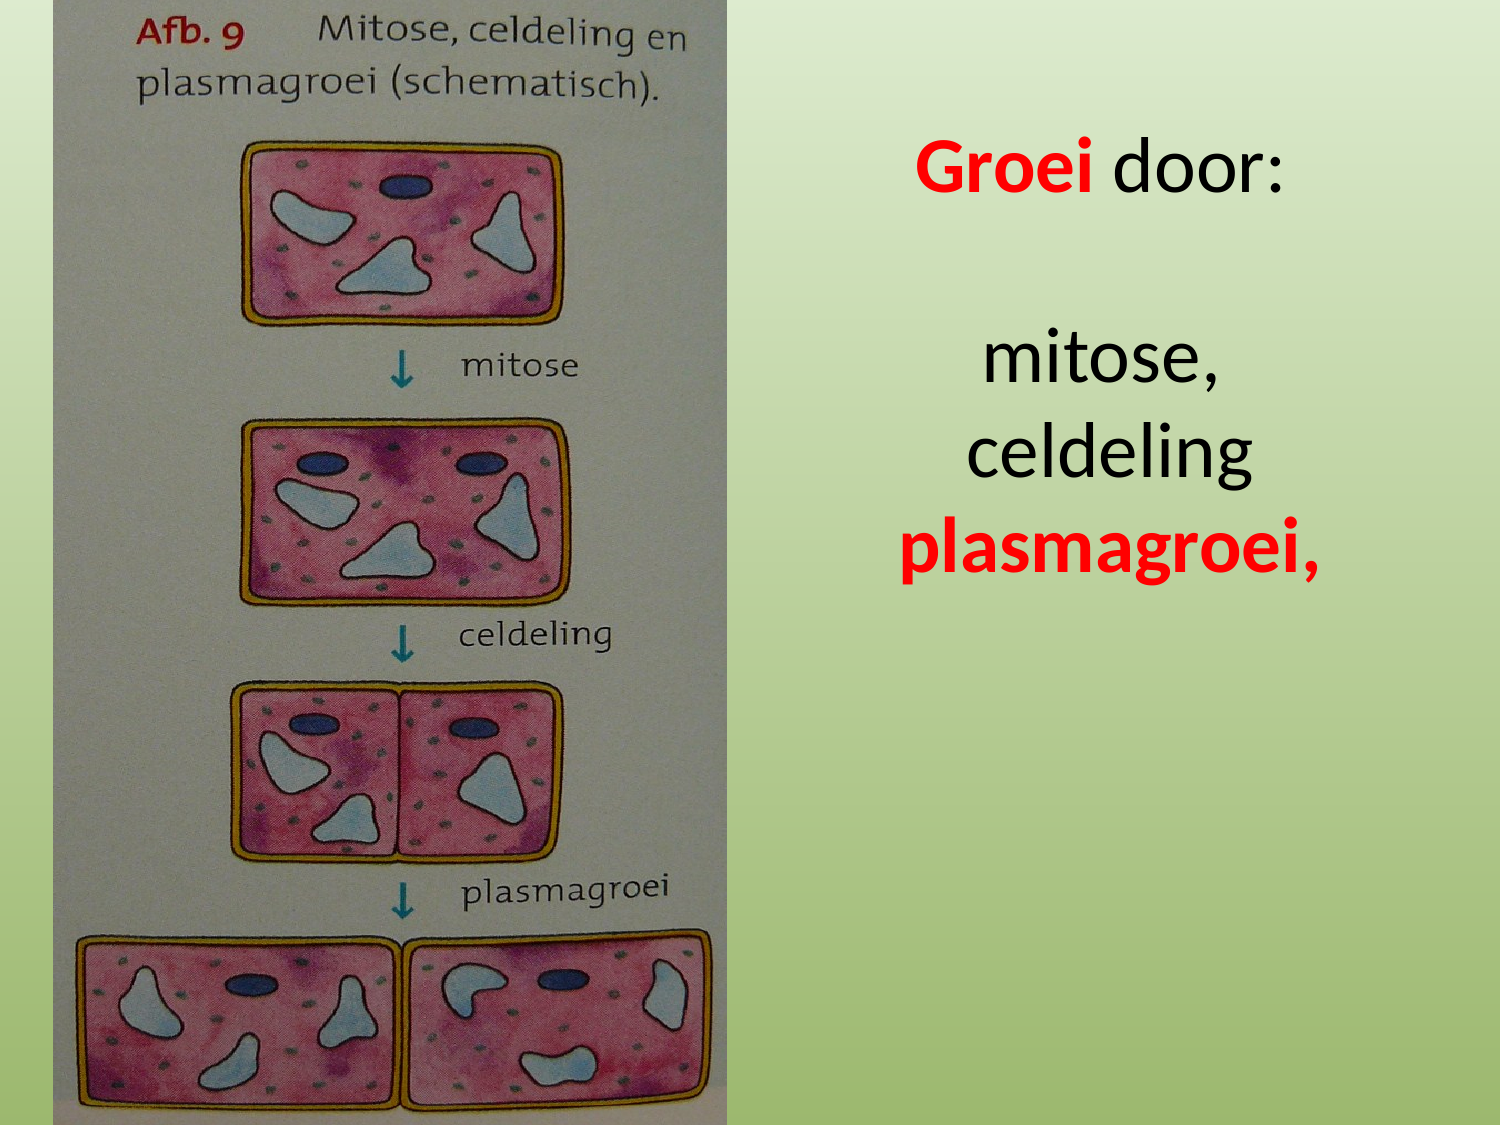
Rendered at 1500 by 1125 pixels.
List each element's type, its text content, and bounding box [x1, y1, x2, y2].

title Groei door: mitose, celdeling plasmagroei, [773, 45, 1447, 752]
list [52, 0, 727, 1125]
